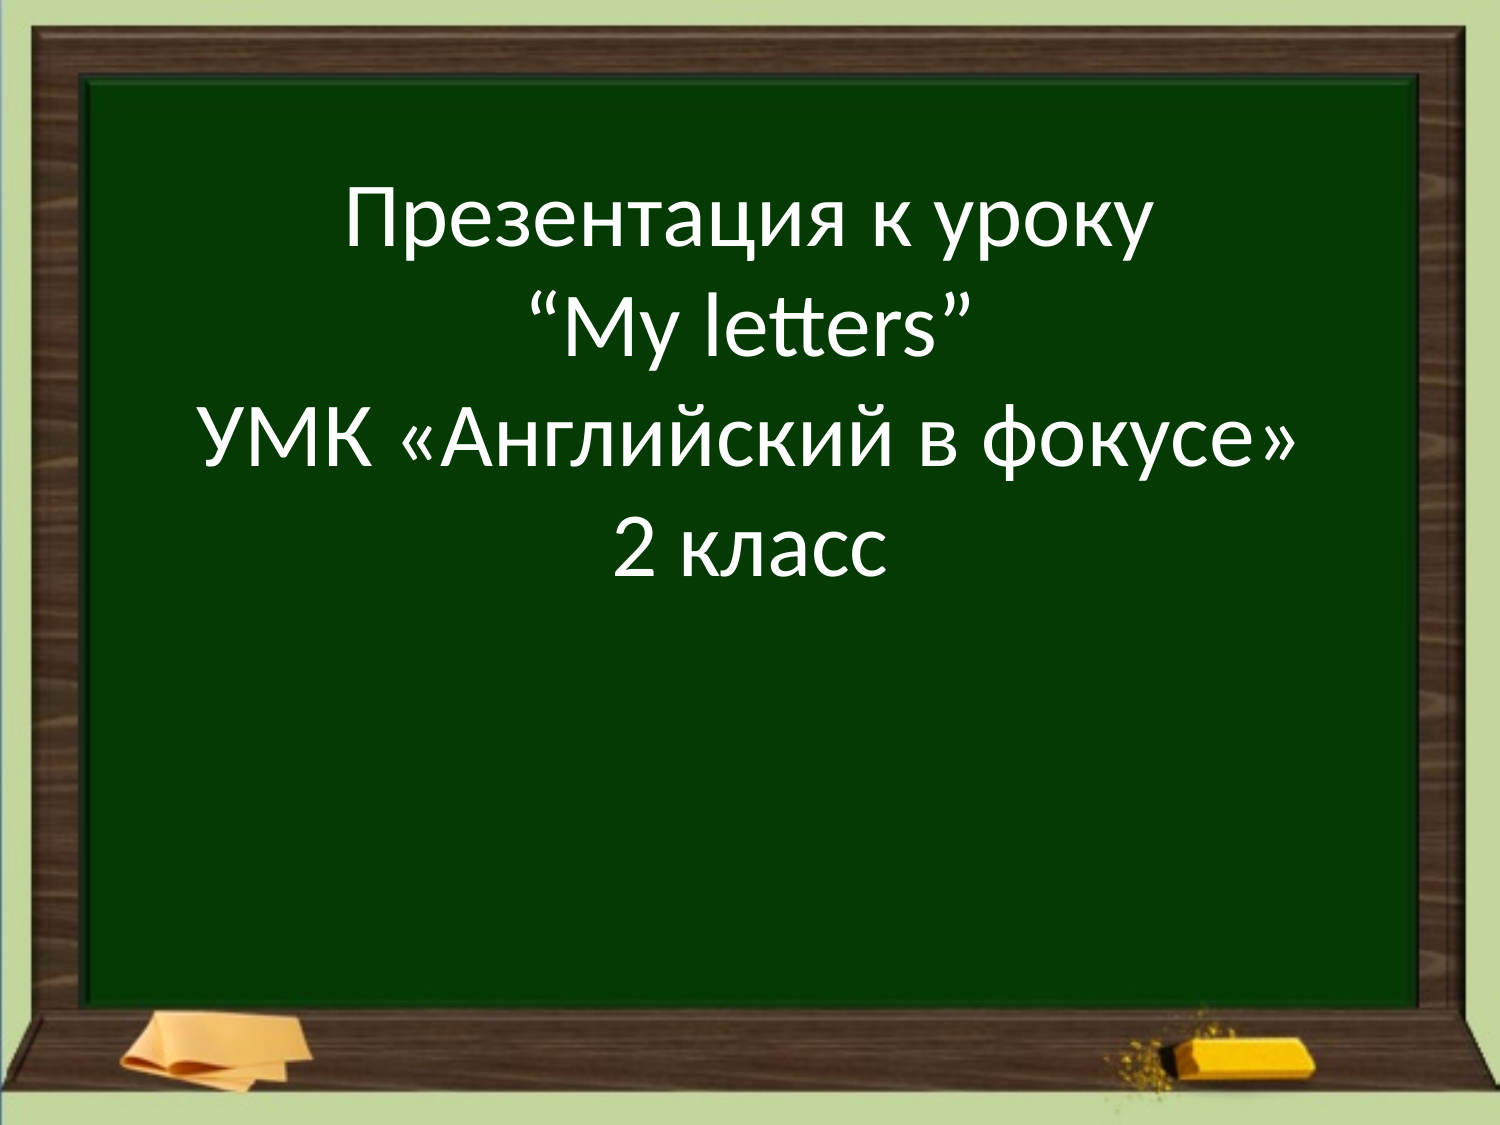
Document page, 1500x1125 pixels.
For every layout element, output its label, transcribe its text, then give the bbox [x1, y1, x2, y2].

title Презентация к уроку “My letters” УМК «Английский в фокусе» 2 класс [112, 140, 1388, 610]
picture [0, 0, 1500, 1125]
